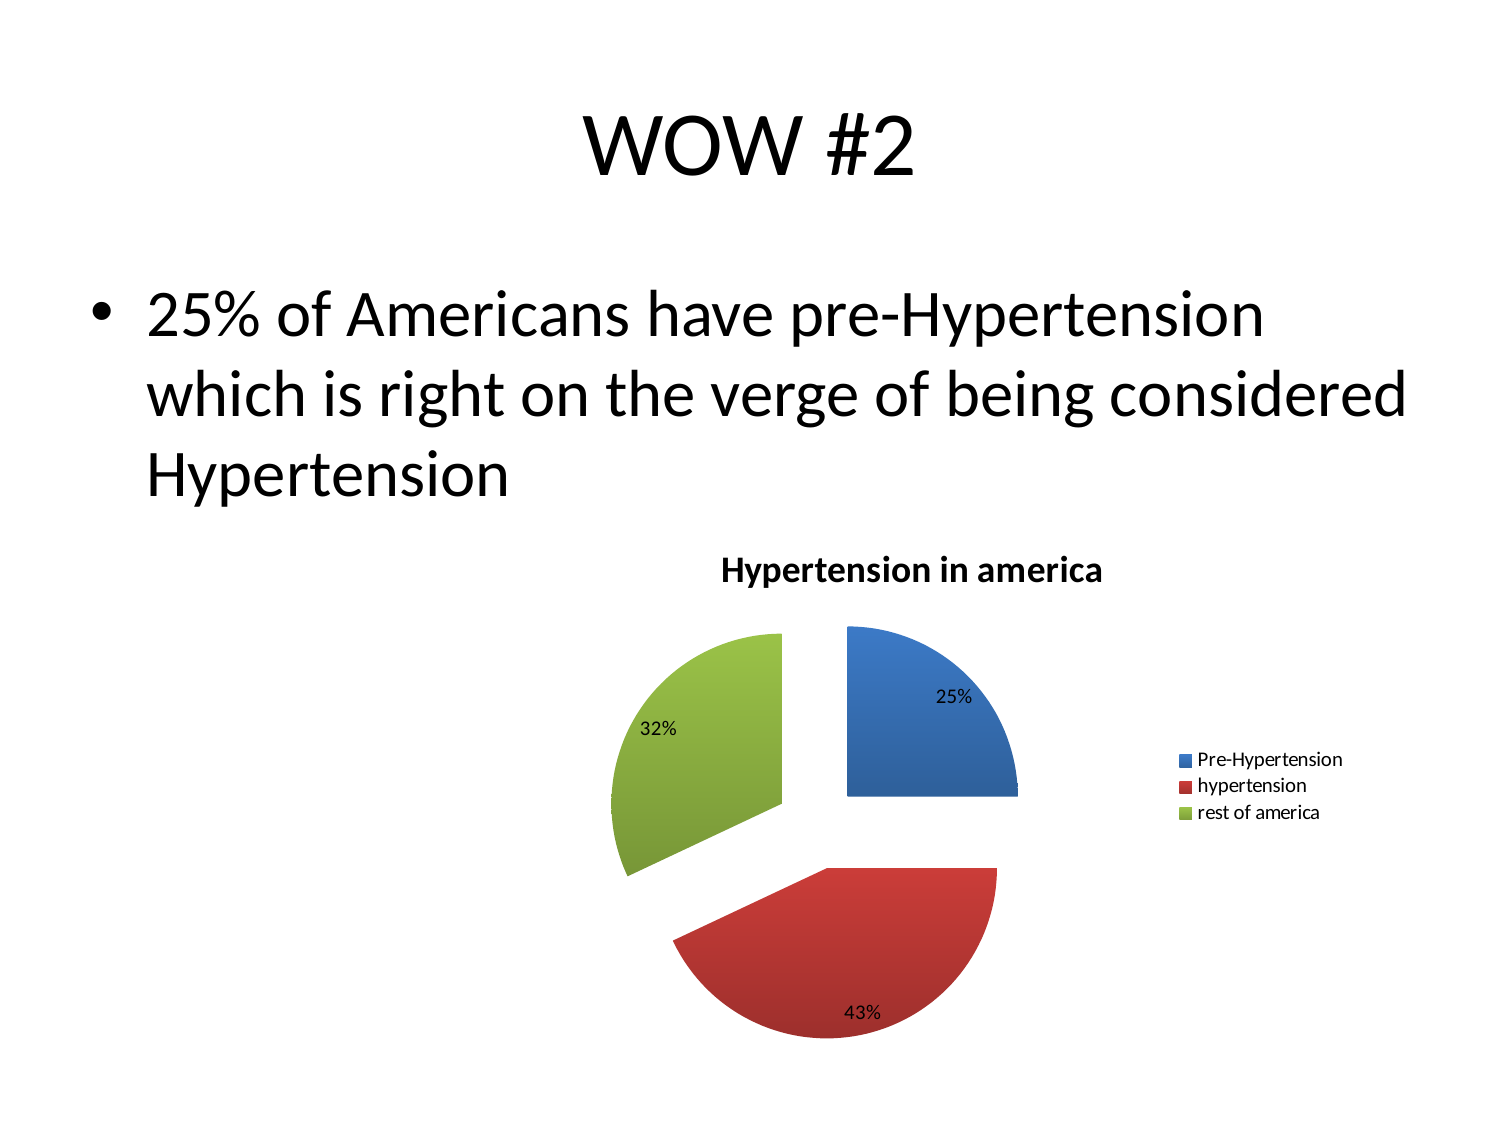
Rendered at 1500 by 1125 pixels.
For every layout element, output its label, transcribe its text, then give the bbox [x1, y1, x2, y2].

list 25% of Americans have pre-Hypertension which is right on the verge of being considered Hypertension [75, 262, 1425, 1005]
title WOW #2 [75, 45, 1425, 233]
chart [462, 524, 1363, 1051]
